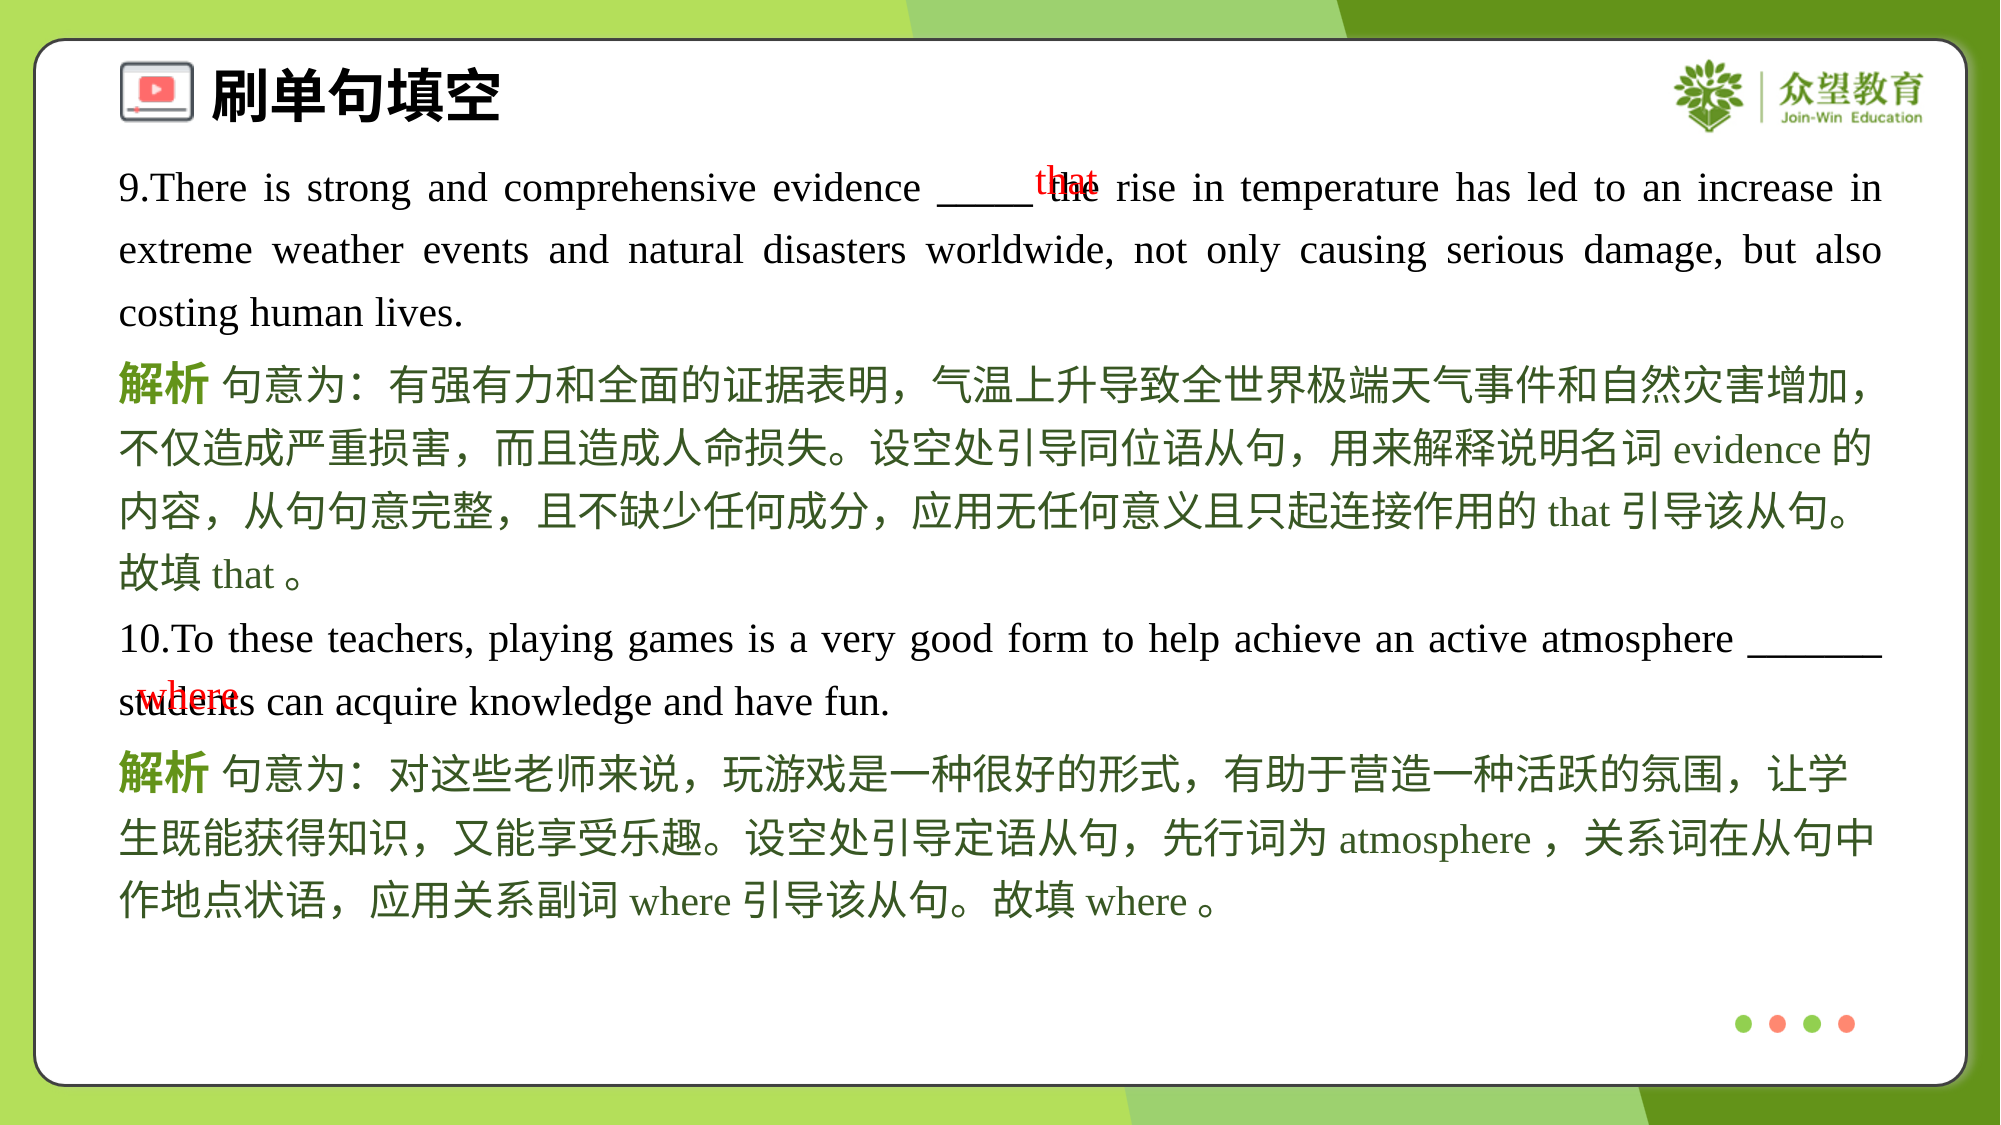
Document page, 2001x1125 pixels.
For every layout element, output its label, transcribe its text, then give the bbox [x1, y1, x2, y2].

text_box 解析 句意为：有强有力和全面的证据表明，气温上升导致全世界极端天气事件和自然灾害增加，不仅造成严重损害，而且造成人命损失。设空处引导同位语从句，用来解释说明名词evidence的内容，从句句意完整，且不缺少任何成分，应用无任何意义且只起连接作用的that引导该从句。故填that。 [118, 340, 1883, 593]
text_box 解析 句意为：对这些老师来说，玩游戏是一种很好的形式，有助于营造一种活跃的氛围，让学生既能获得知识，又能享受乐趣。设空处引导定语从句，先行词为atmosphere，关系词在从句中作地点状语，应用关系副词where引导该从句。故填where。 [118, 730, 1883, 920]
text_box 9.There is strong and comprehensive evidence _____ the rise in temperature has led to an increase in extreme weather events and natural disasters worldwide, not only causing serious damage, but also costing human lives. [118, 146, 1883, 329]
picture [0, 0, 2000, 1125]
text_box 10.To these teachers, playing games is a very good form to help achieve an active atmosphere _______ students can acquire knowledge and have fun. [118, 598, 1883, 719]
text_box where [132, 654, 244, 713]
text_box that [1030, 140, 1103, 199]
